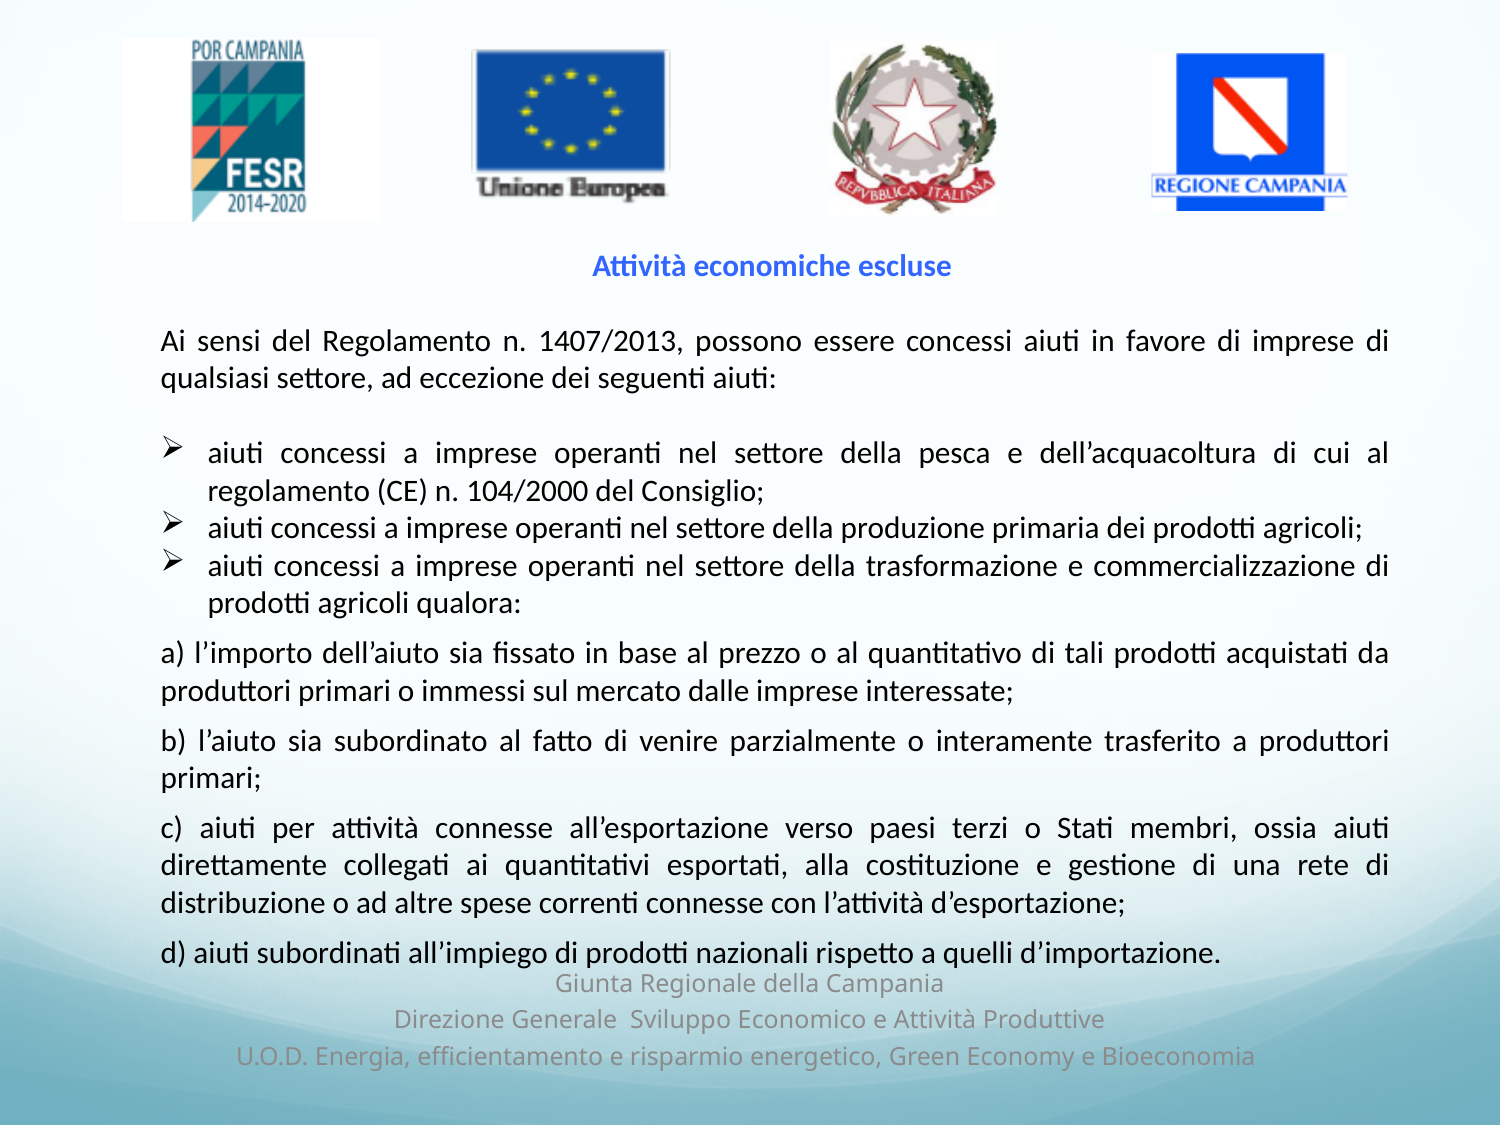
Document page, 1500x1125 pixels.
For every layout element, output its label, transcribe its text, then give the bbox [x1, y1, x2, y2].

picture [470, 42, 673, 209]
text_box Giunta Regionale della Campania Direzione Generale Sviluppo Economico e Attività Produttive U.O.D. Energia, efficientamento e risparmio energetico, Green Economy e Bioeconomia [216, 977, 1283, 1090]
text_box Attività economiche escluse Ai sensi del Regolamento n. 1407/2013, possono essere concessi aiuti in favore di imprese di qualsiasi settore, ad eccezione dei seguenti aiuti: aiuti concessi a imprese operanti nel settore della pesca e dell’acquacoltura di cui al regolamento (CE) n. 104/2000 del Consiglio; aiuti concessi a imprese operanti nel settore della produzione primaria dei prodotti agricoli; aiuti concessi a imprese operanti nel settore della trasformazione e commercializzazione di prodotti agricoli qualora: a) l’importo dell’aiuto sia fissato in base al prezzo o al quantitativo di tali prodotti acquistati da produttori primari o immessi sul mercato dalle imprese interessate; b) l’aiuto sia subordinato al fatto di venire parzialmente o interamente trasferito a produttori primari; c) aiuti per attività connesse all’esportazione verso paesi terzi o Stati membri, ossia aiuti direttamente collegati ai quantitativi esportati, alla costituzione e gestione di una rete di distribuzione o ad altre spese correnti connesse con l’attività d’esportazione; d) aiuti subordinati all’impiego di prodotti nazionali rispetto a quelli d’importazione. [145, 238, 1407, 977]
